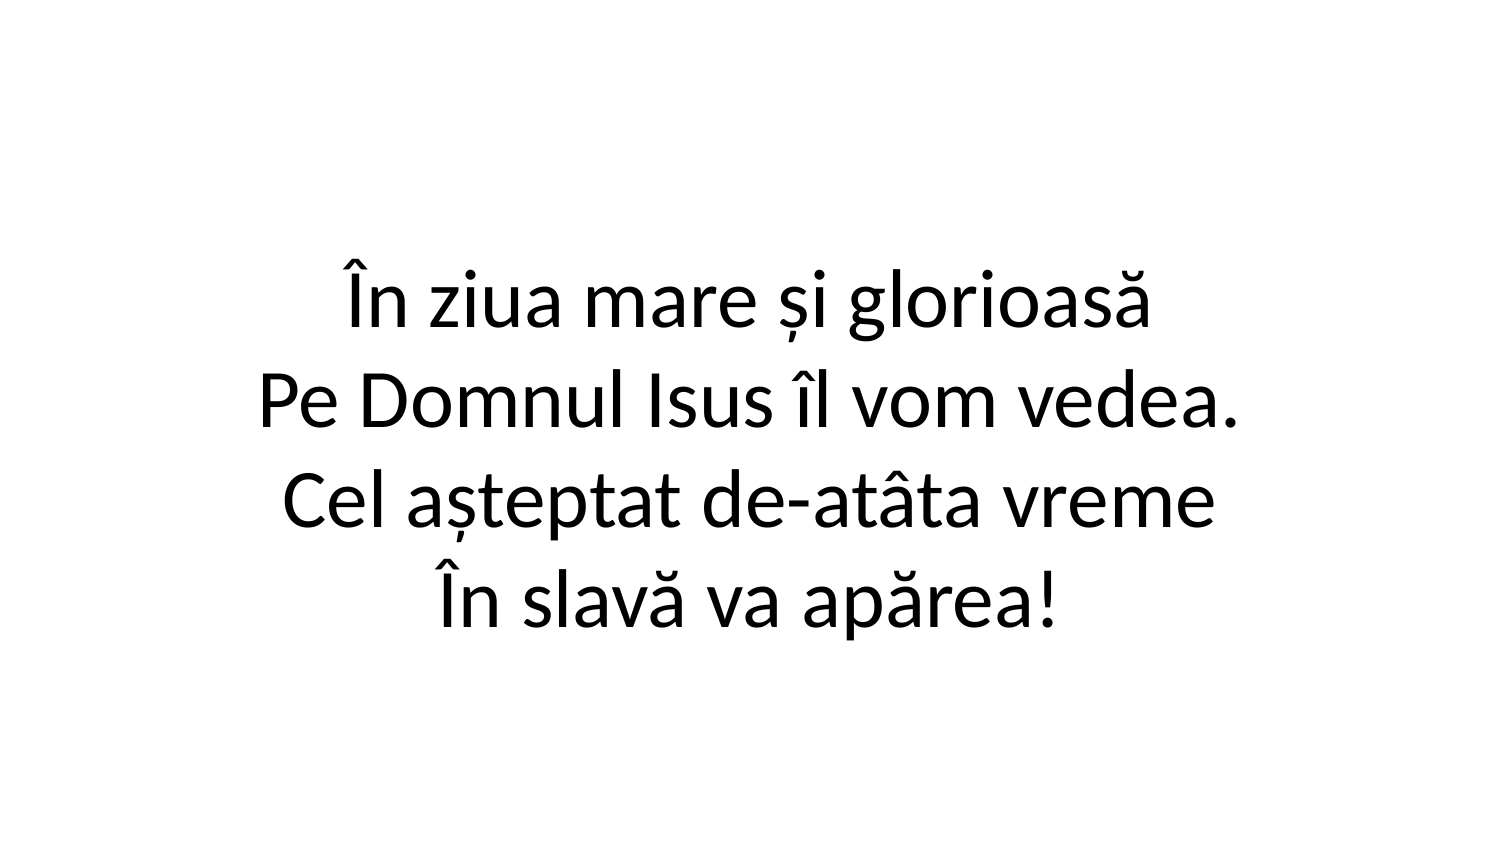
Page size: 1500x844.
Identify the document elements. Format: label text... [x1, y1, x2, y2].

text_box În ziua mare și glorioasă Pe Domnul Isus îl vom vedea. Cel așteptat de-atâta vreme În slavă va apărea! [242, 192, 1258, 652]
